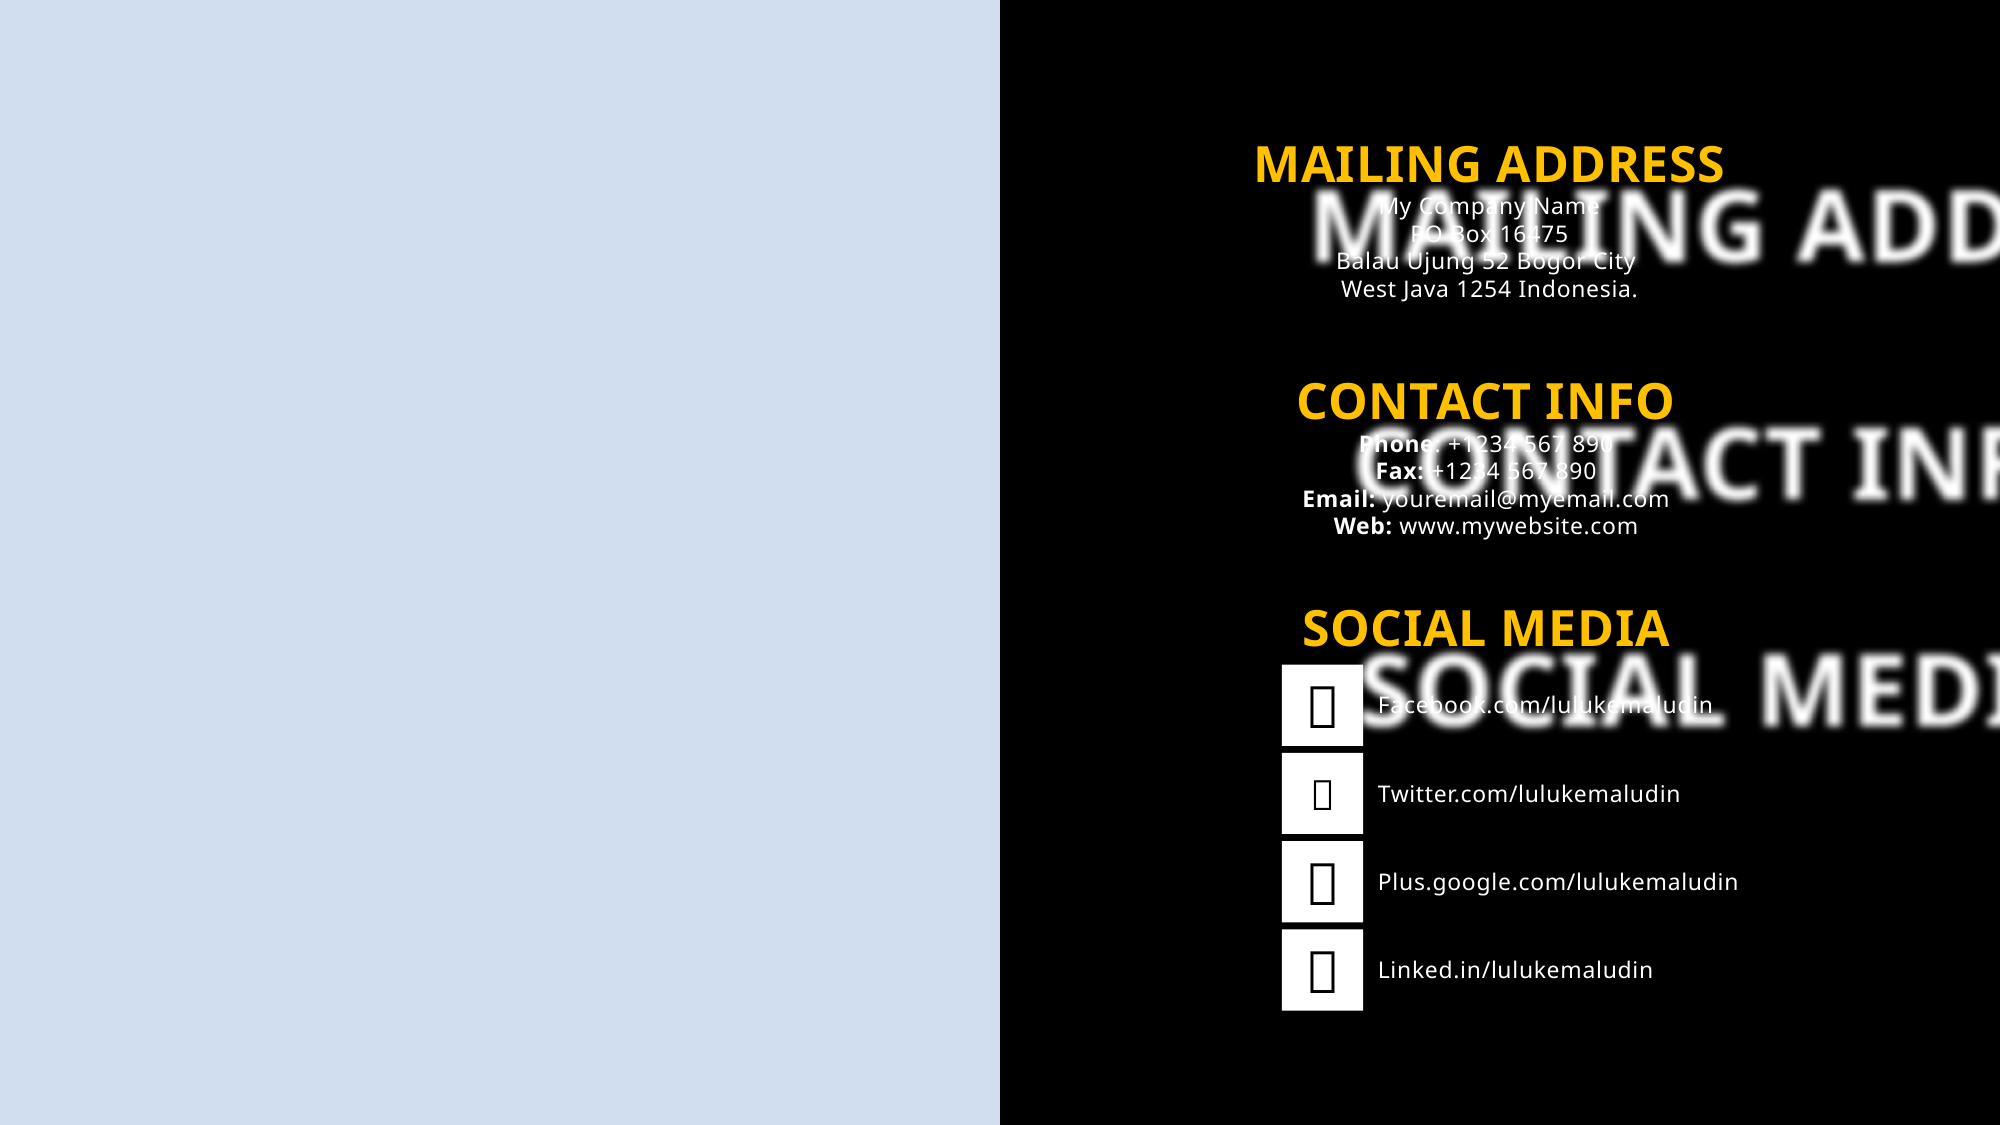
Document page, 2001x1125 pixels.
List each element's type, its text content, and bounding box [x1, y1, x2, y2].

text_box Plus.google.com/lulukemaludin [1363, 860, 1791, 903]
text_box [0, 0, 1000, 1125]
text_box CONTACT INFO [1282, 362, 1691, 421]
text_box Twitter.com/lulukemaludin [1363, 771, 1791, 815]
text_box MAILING ADDRESS [1238, 124, 1741, 200]
text_box Phone: +1234 567 890 Fax: +1234 567 890 Email: youremail@myemail.com Web: www.mywebsite.com [1272, 421, 1701, 547]
text_box Facebook.com/lulukemaludin [1363, 683, 1791, 726]
text_box Linked.in/lulukemaludin [1363, 948, 1791, 991]
text_box  [1281, 928, 1364, 1012]
text_box  [1281, 840, 1364, 923]
text_box  [1281, 664, 1364, 747]
text_box SOCIAL MEDIA [1287, 589, 1685, 664]
text_box  [1281, 752, 1364, 835]
text_box My Company Name PO Box 16475 Balau Ujung 52 Bogor City West Java 1254 Indonesia. [1284, 184, 1695, 309]
